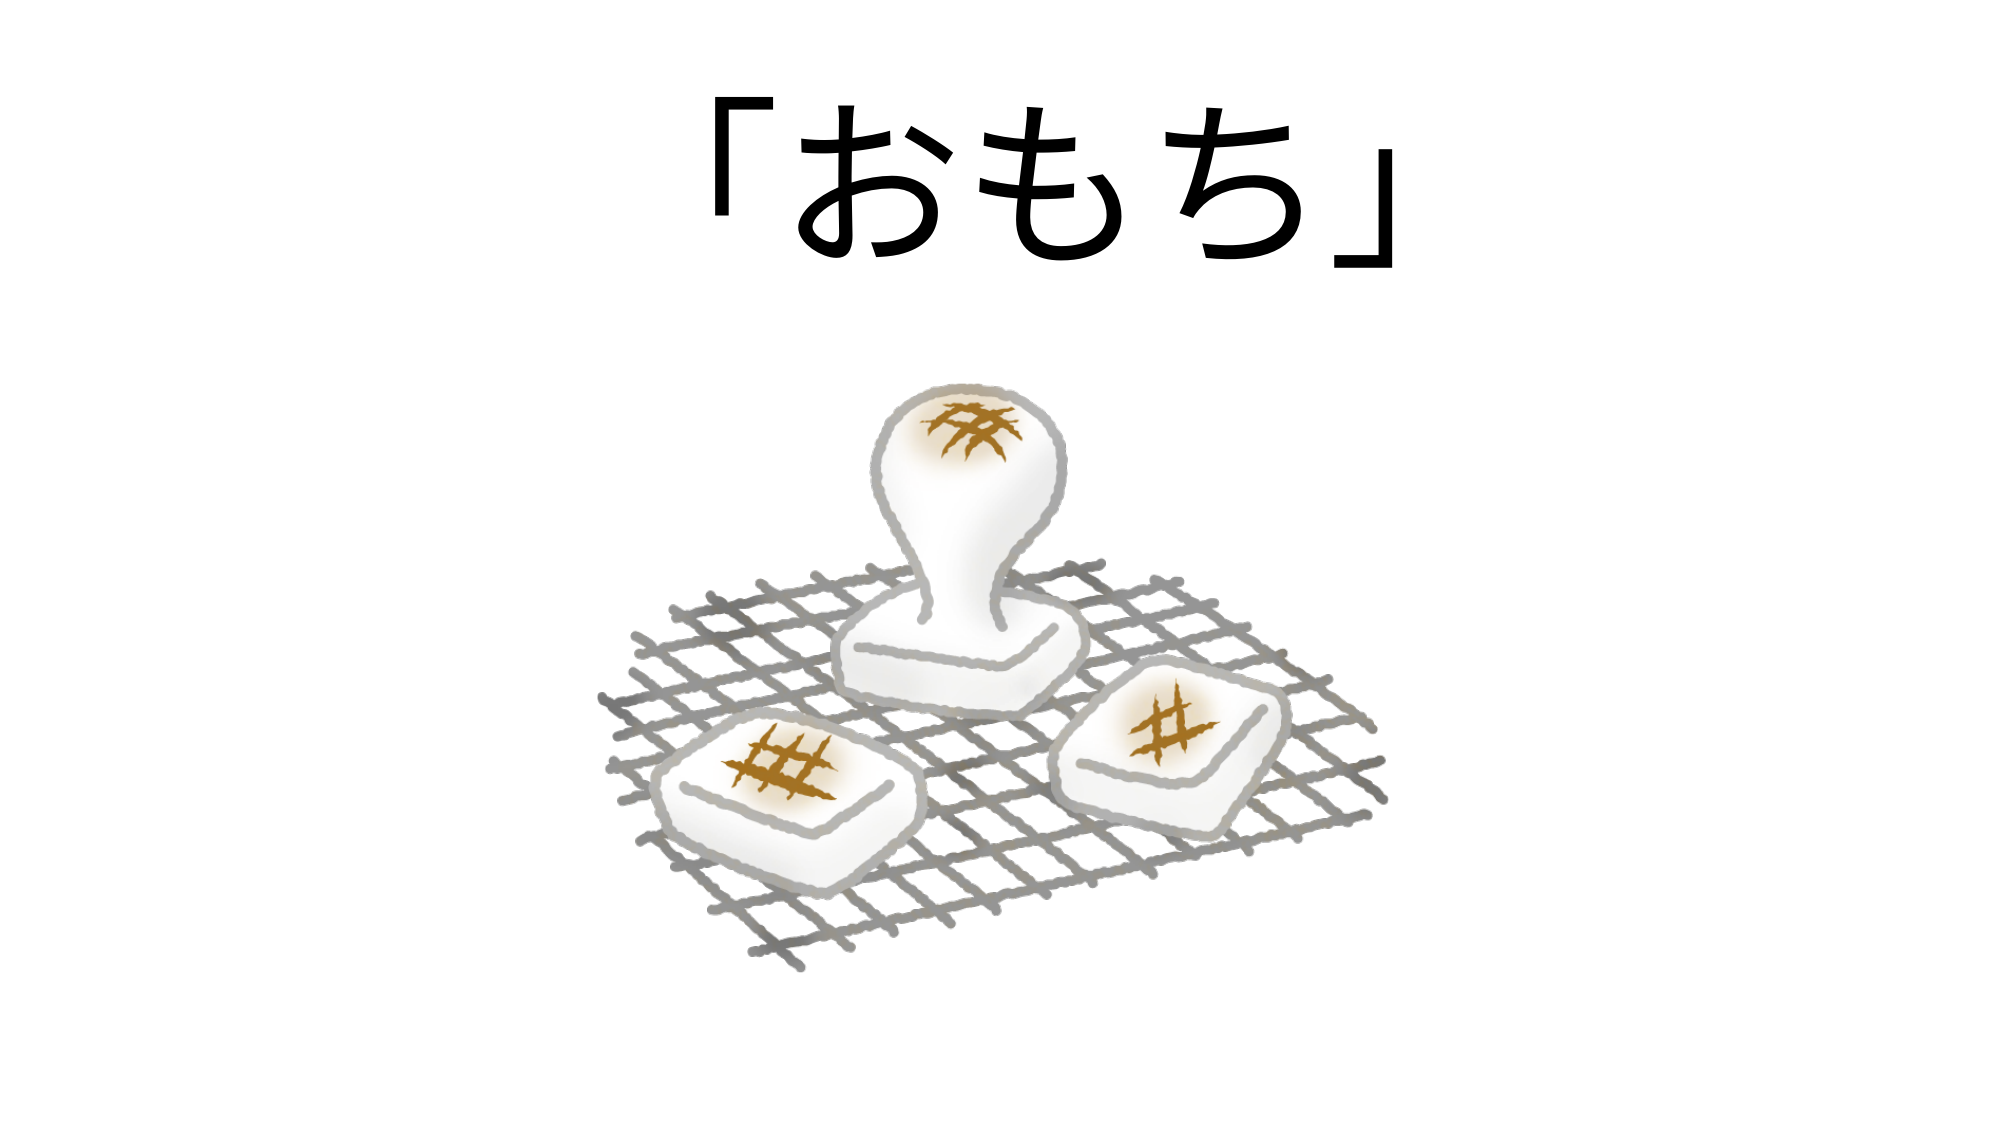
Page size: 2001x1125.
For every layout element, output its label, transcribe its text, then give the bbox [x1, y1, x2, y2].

text_box 「おもち」 [581, 61, 1957, 297]
picture [570, 357, 1415, 999]
